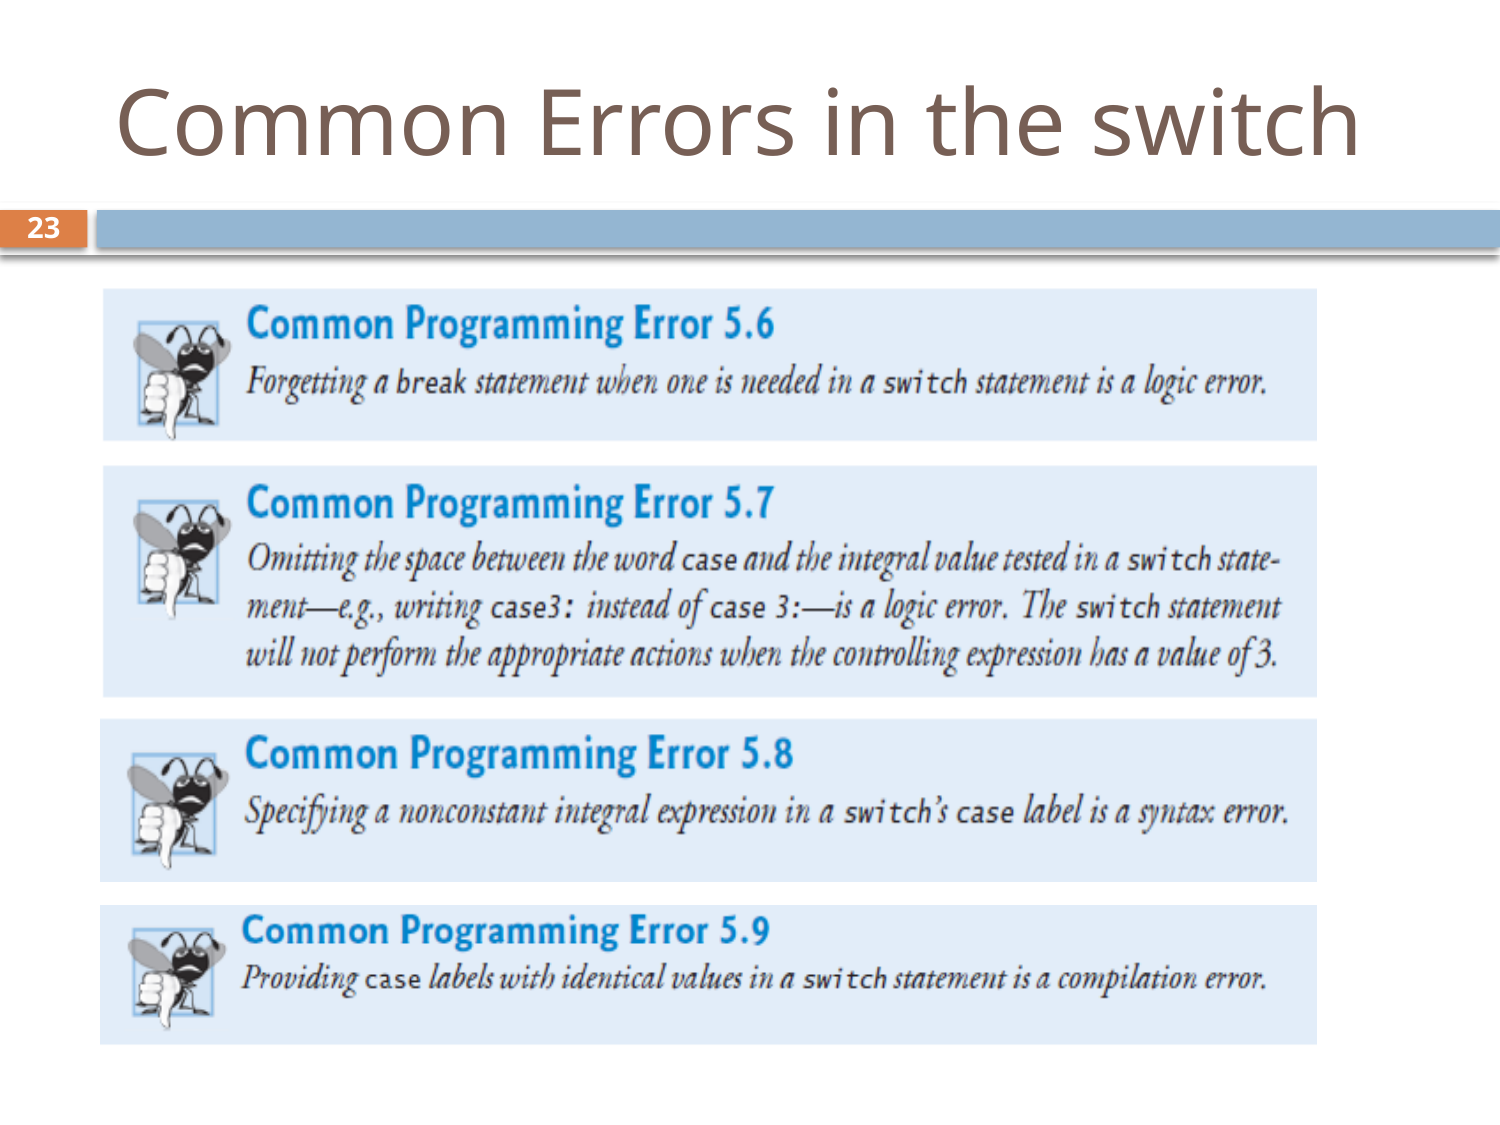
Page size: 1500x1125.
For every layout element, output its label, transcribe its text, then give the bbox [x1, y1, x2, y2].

picture [99, 278, 1318, 882]
title Common Errors in the switch [99, 37, 1438, 200]
picture [99, 904, 1318, 1048]
slide_number 23 [0, 208, 88, 249]
